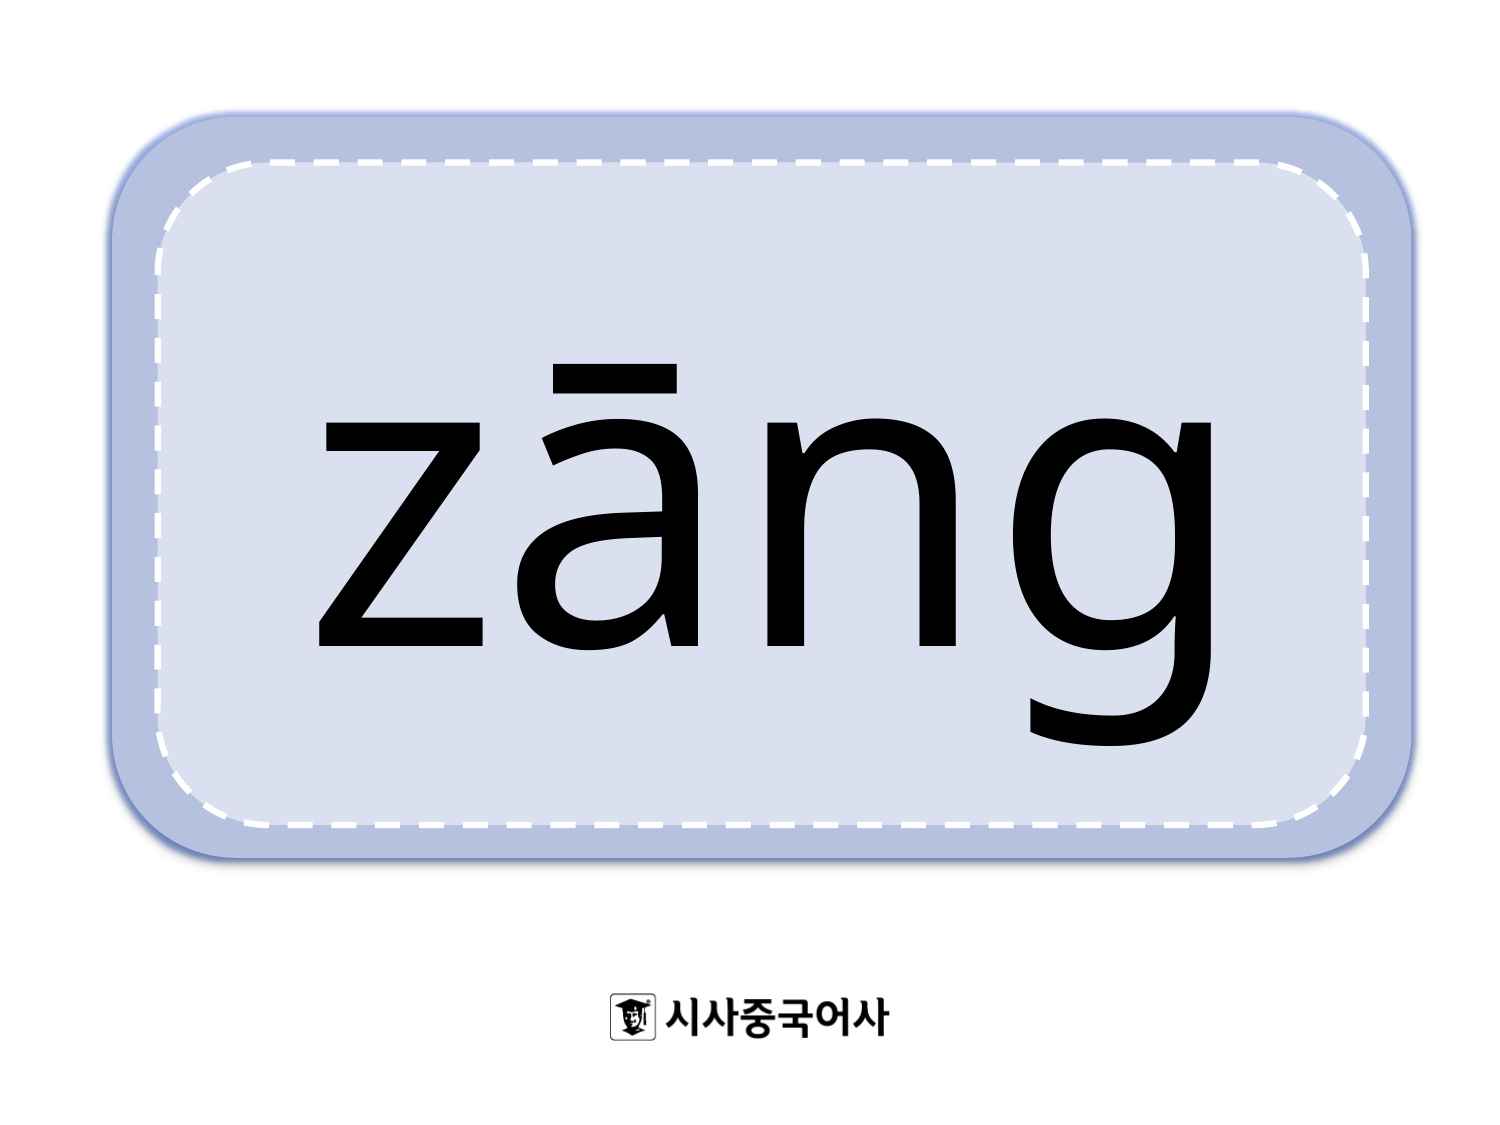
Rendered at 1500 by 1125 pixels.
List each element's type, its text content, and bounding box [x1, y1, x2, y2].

picture [602, 987, 898, 1047]
text_box zāng [171, 149, 1380, 812]
